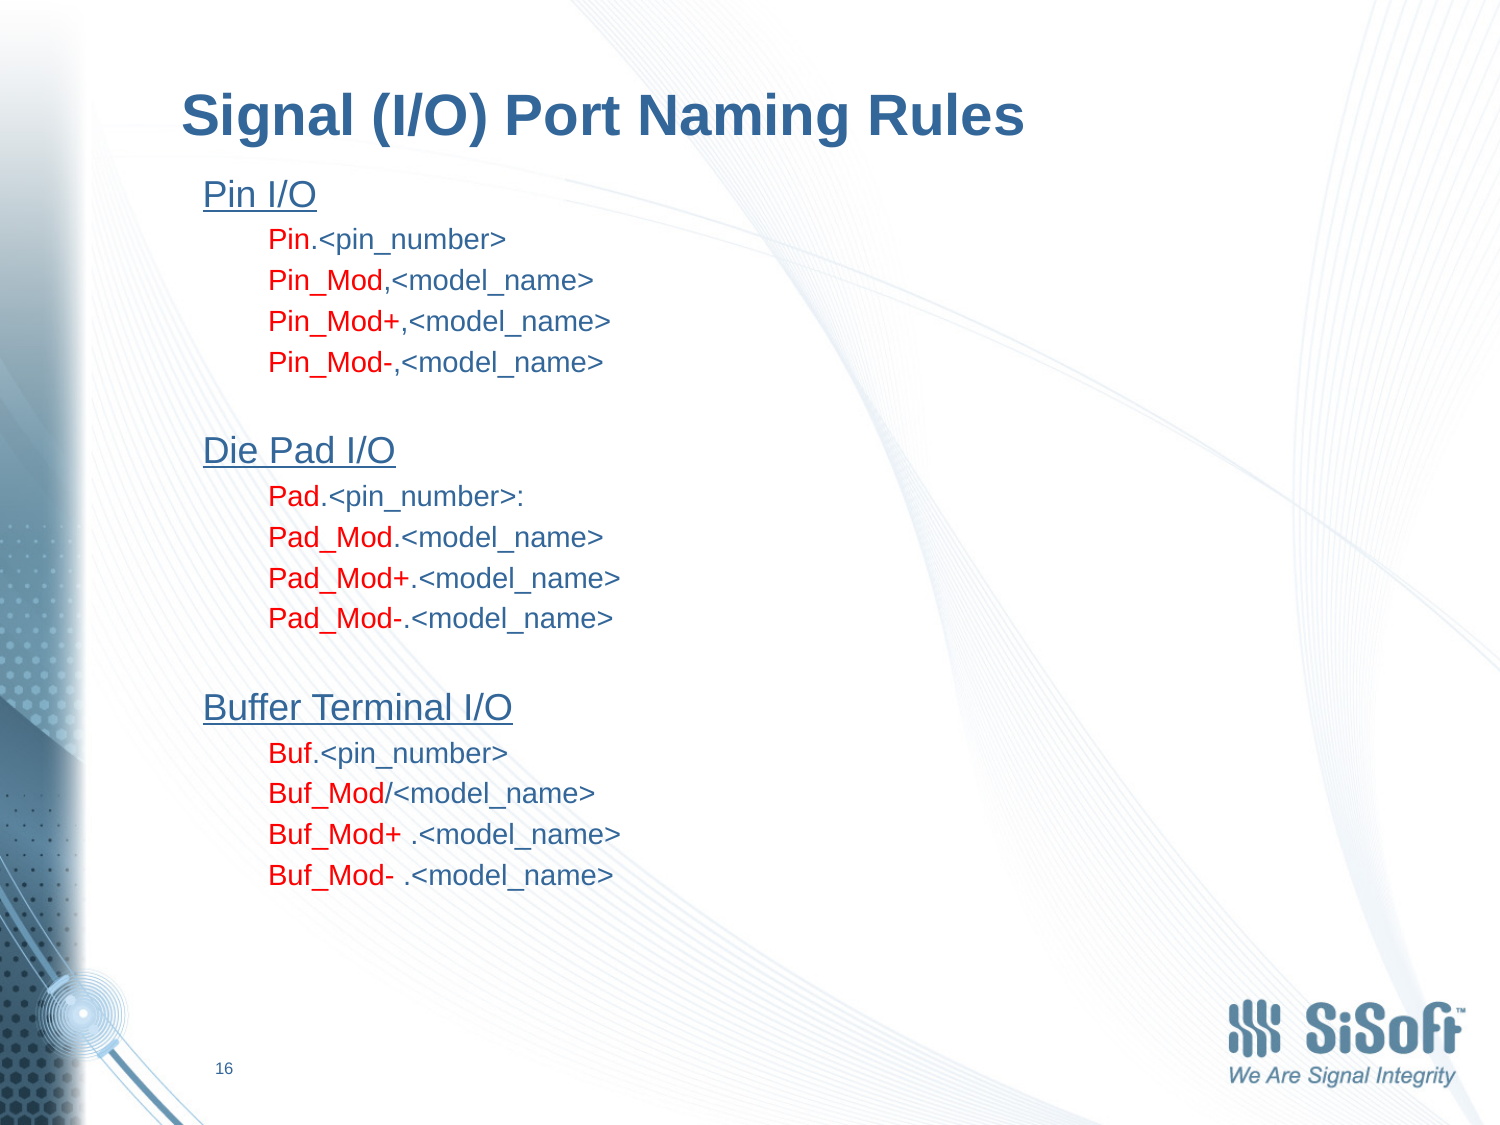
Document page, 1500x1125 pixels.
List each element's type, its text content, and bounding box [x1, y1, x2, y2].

title Signal (I/O) Port Naming Rules [150, 50, 1300, 175]
footer 16 [200, 1050, 975, 1104]
list Pin I/O Pin.<pin_number> Pin_Mod,<model_name> Pin_Mod+,<model_name> Pin_Mod-,<model_name> Die Pad I/O Pad.<pin_number>: Pad_Mod.<model_name> Pad_Mod+.<model_name> Pad_Mod-.<model_name> Buffer Terminal I/O Buf.<pin_number> Buf_Mod/<model_name> Buf_Mod+ .<model_name> Buf_Mod- .<model_name> [187, 162, 1363, 1050]
picture [0, 0, 1500, 1125]
